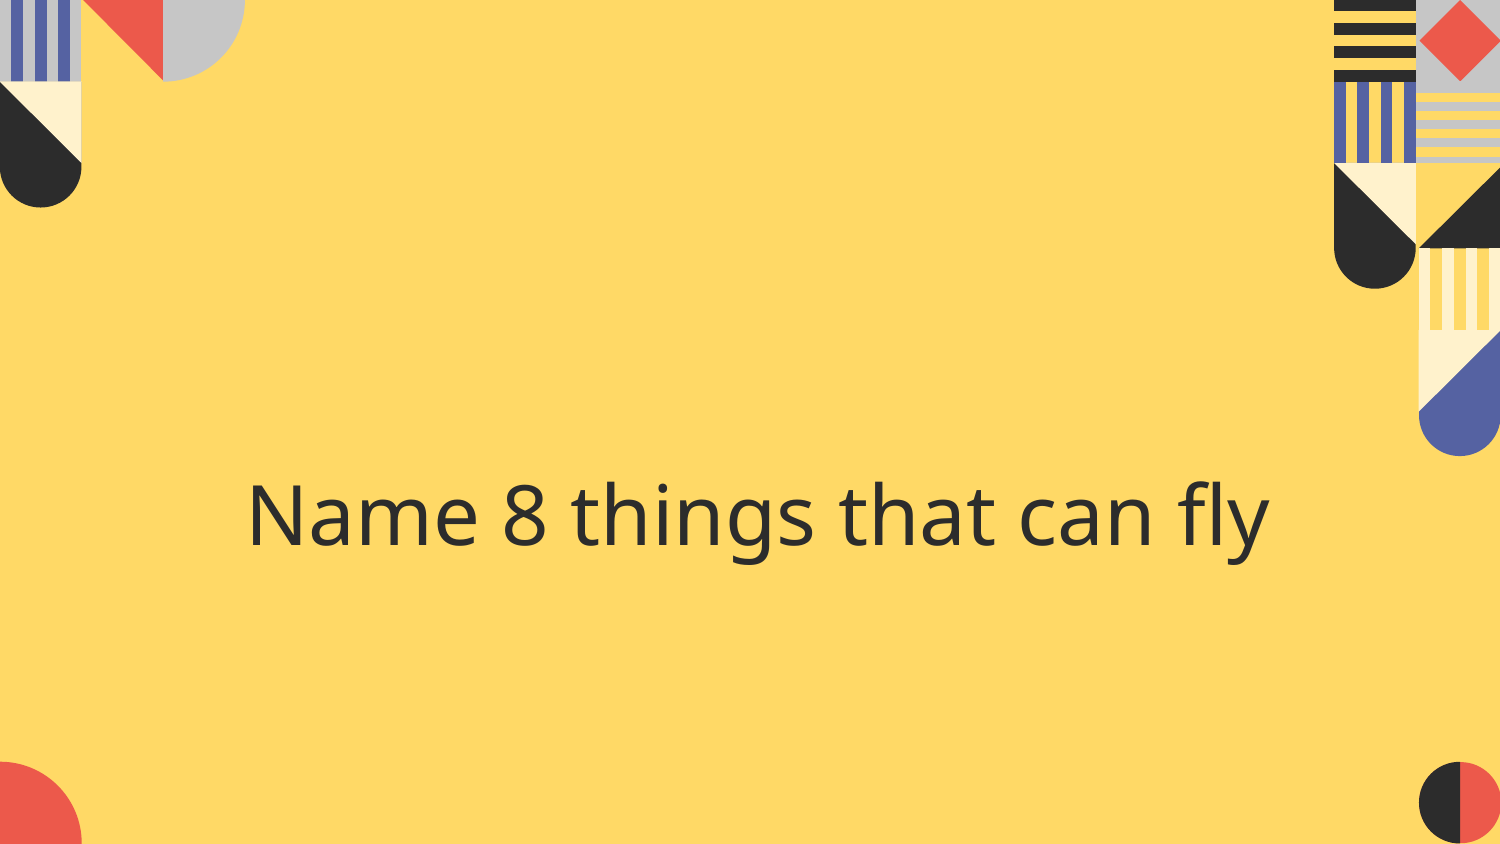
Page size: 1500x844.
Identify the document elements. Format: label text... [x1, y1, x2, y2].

list Name 8 things that can fly [152, 257, 1340, 755]
